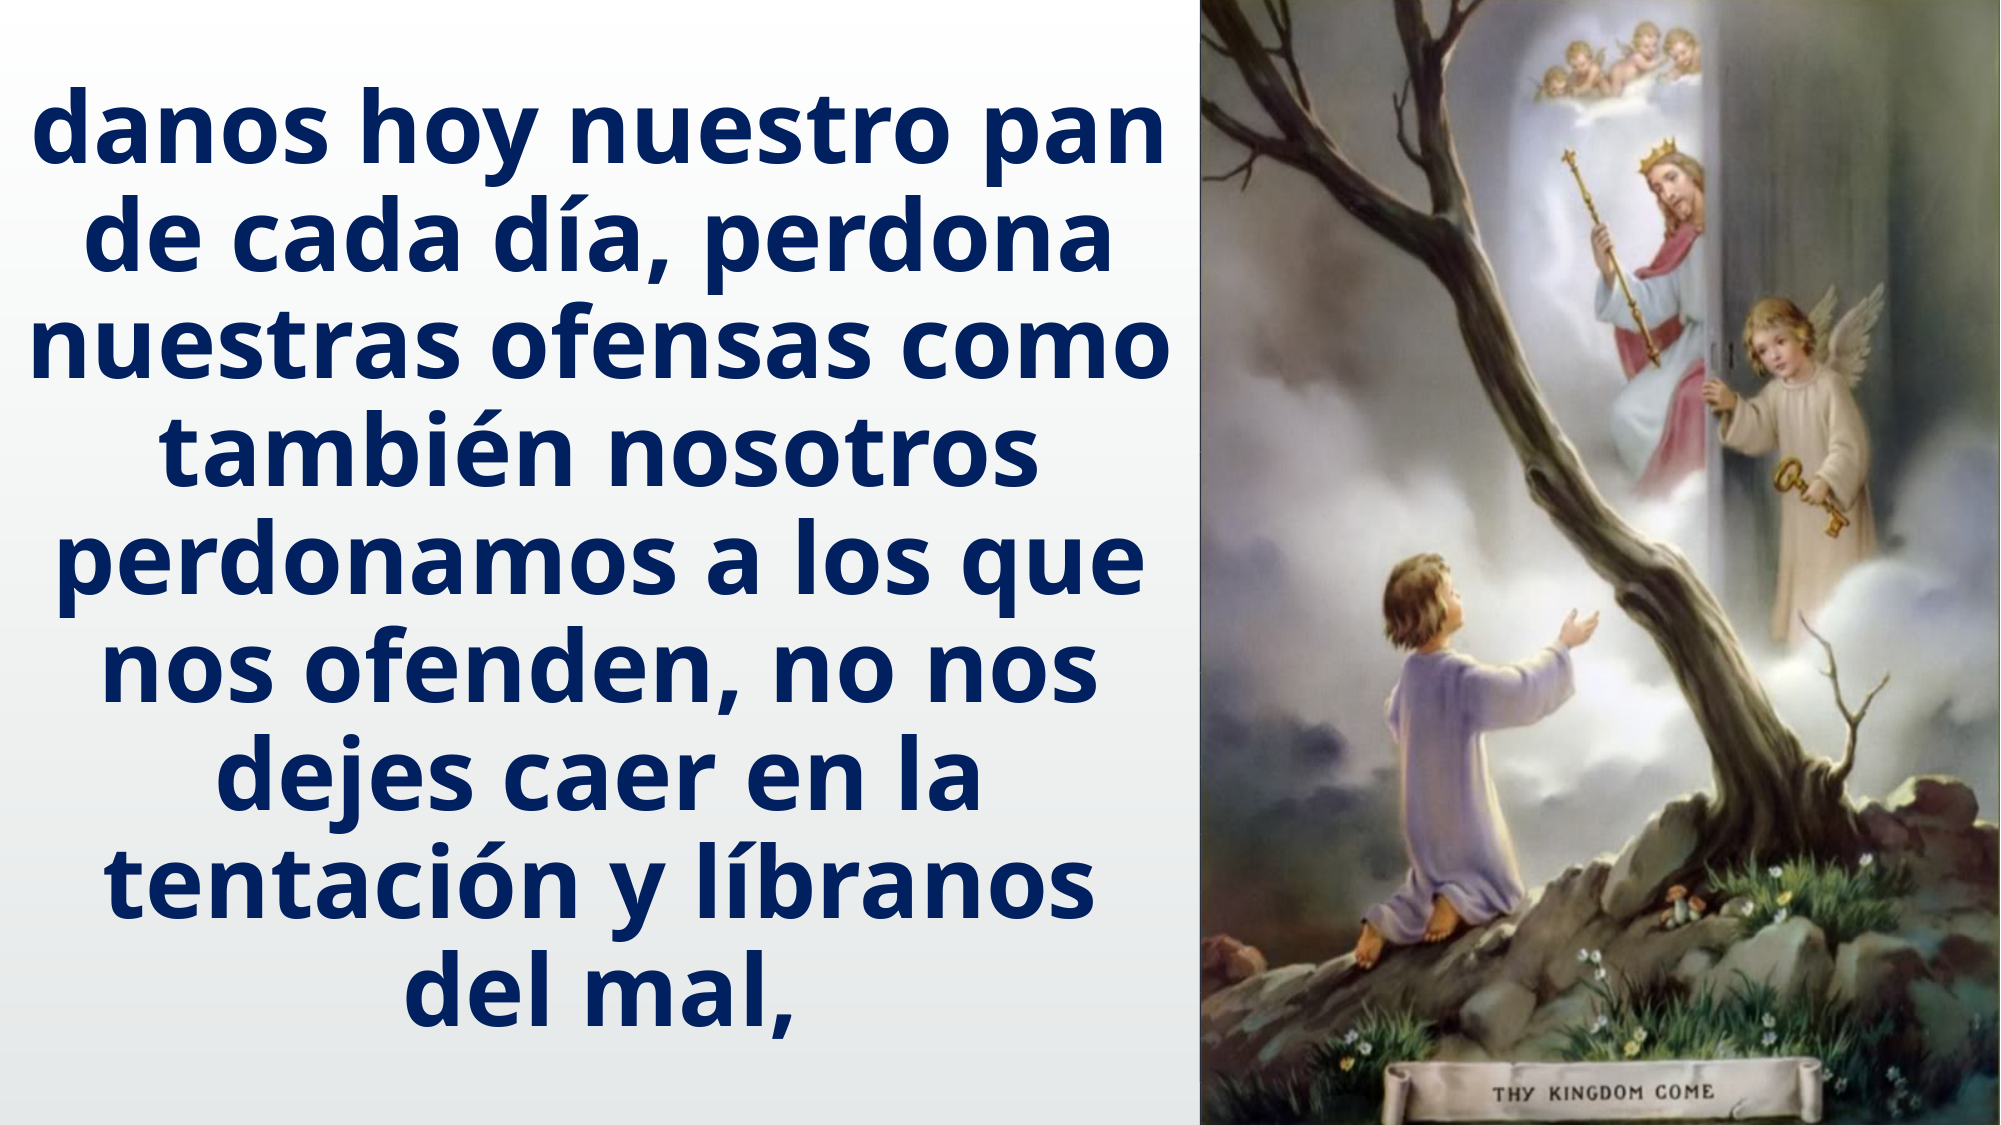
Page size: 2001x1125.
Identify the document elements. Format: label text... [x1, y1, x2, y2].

picture [1200, 0, 2000, 1125]
title danos hoy nuestro pan de cada día, perdona nuestras ofensas como también nosotros perdonamos a los que nos ofenden, no nos dejes caer en la tentación y líbranos del mal, [0, 0, 1200, 1125]
